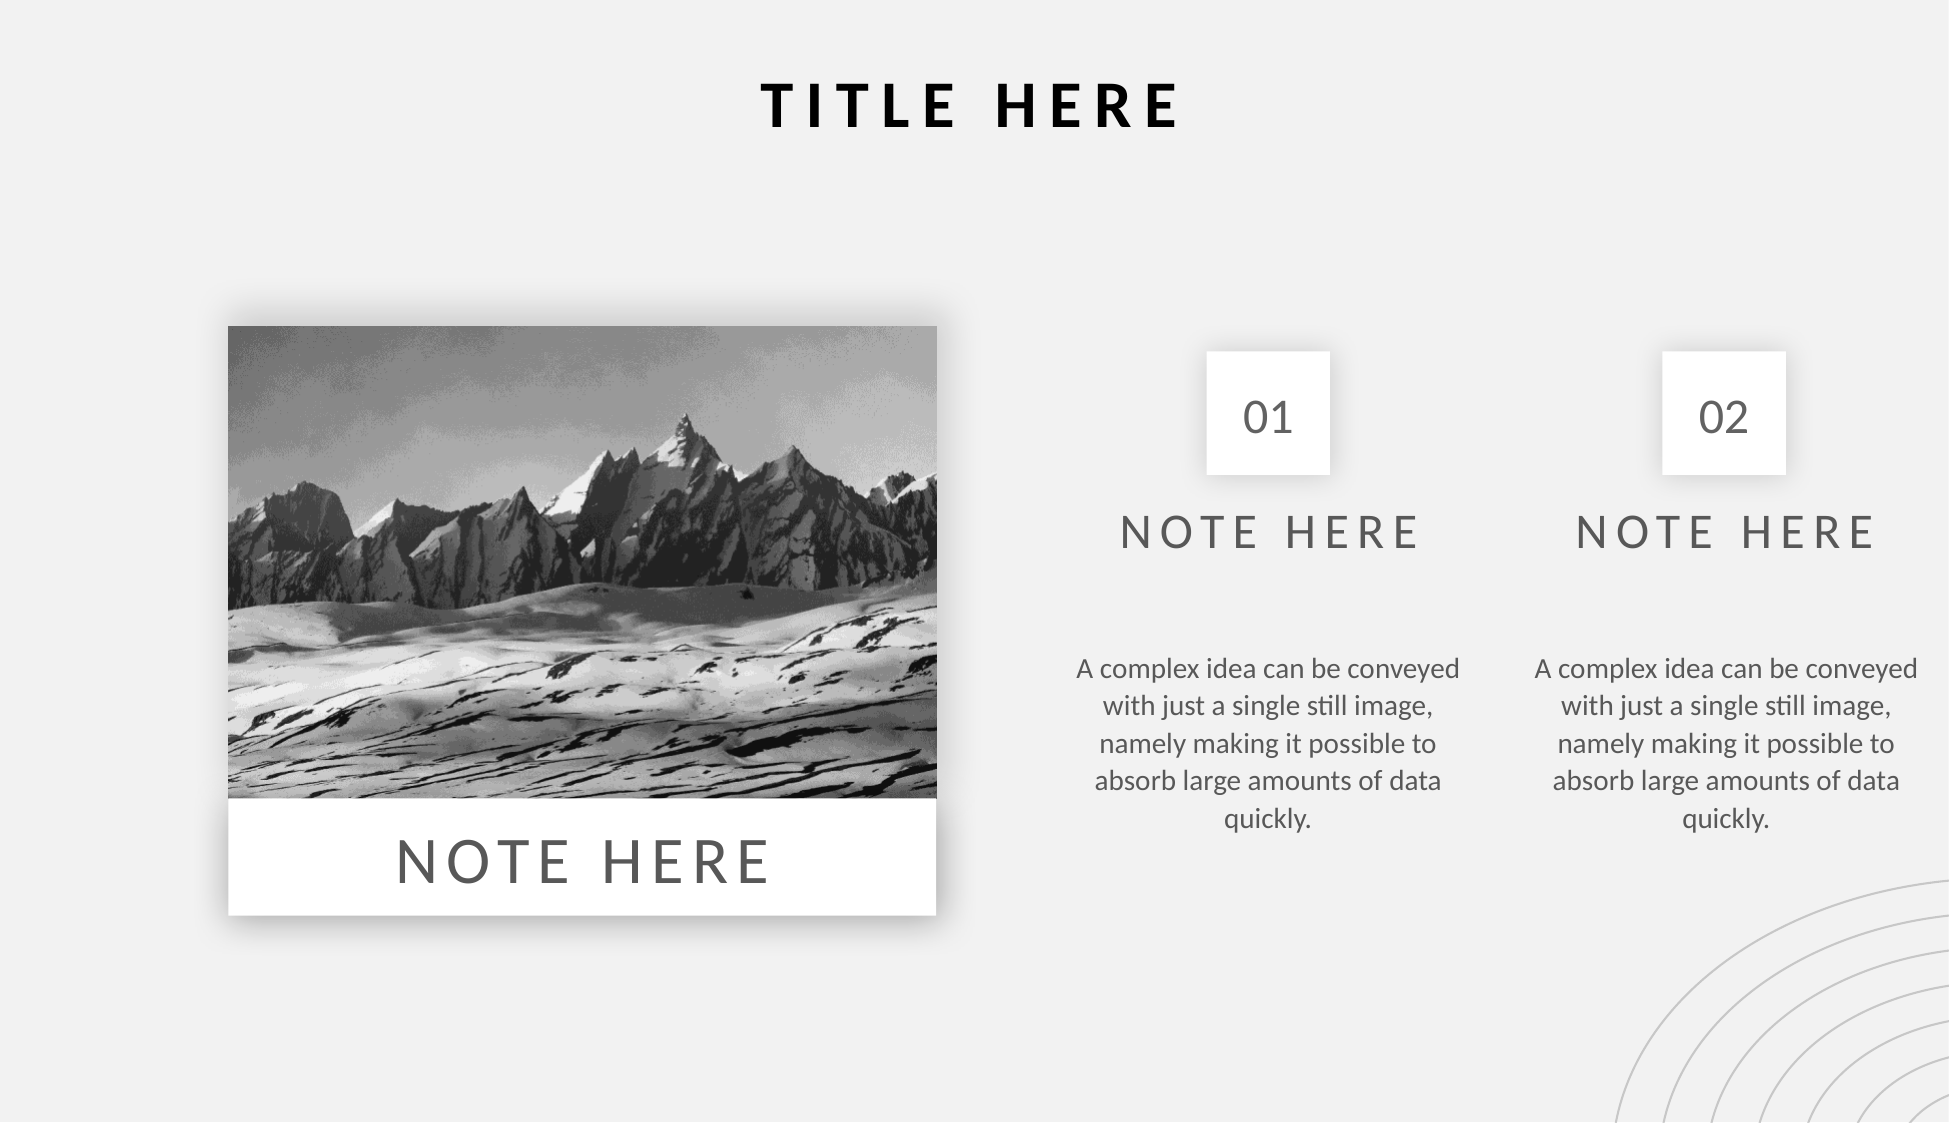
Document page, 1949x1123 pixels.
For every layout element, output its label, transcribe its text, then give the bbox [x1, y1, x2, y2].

text_box NOTE HERE [1553, 490, 1896, 566]
text_box NOTE HERE [297, 809, 867, 904]
text_box [228, 806, 937, 916]
text_box A complex idea can be conveyed with just a single still image, namely making it possible to absorb large amounts of data quickly. [1058, 639, 1479, 842]
text_box NOTE HERE [1097, 490, 1440, 566]
text_box 02 [1662, 351, 1786, 475]
picture [228, 326, 937, 799]
text_box 01 [1206, 351, 1330, 475]
text_box TITLE HERE [289, 53, 1649, 148]
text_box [1611, 877, 1949, 1123]
text_box A complex idea can be conveyed with just a single still image, namely making it possible to absorb large amounts of data quickly. [1516, 639, 1937, 842]
